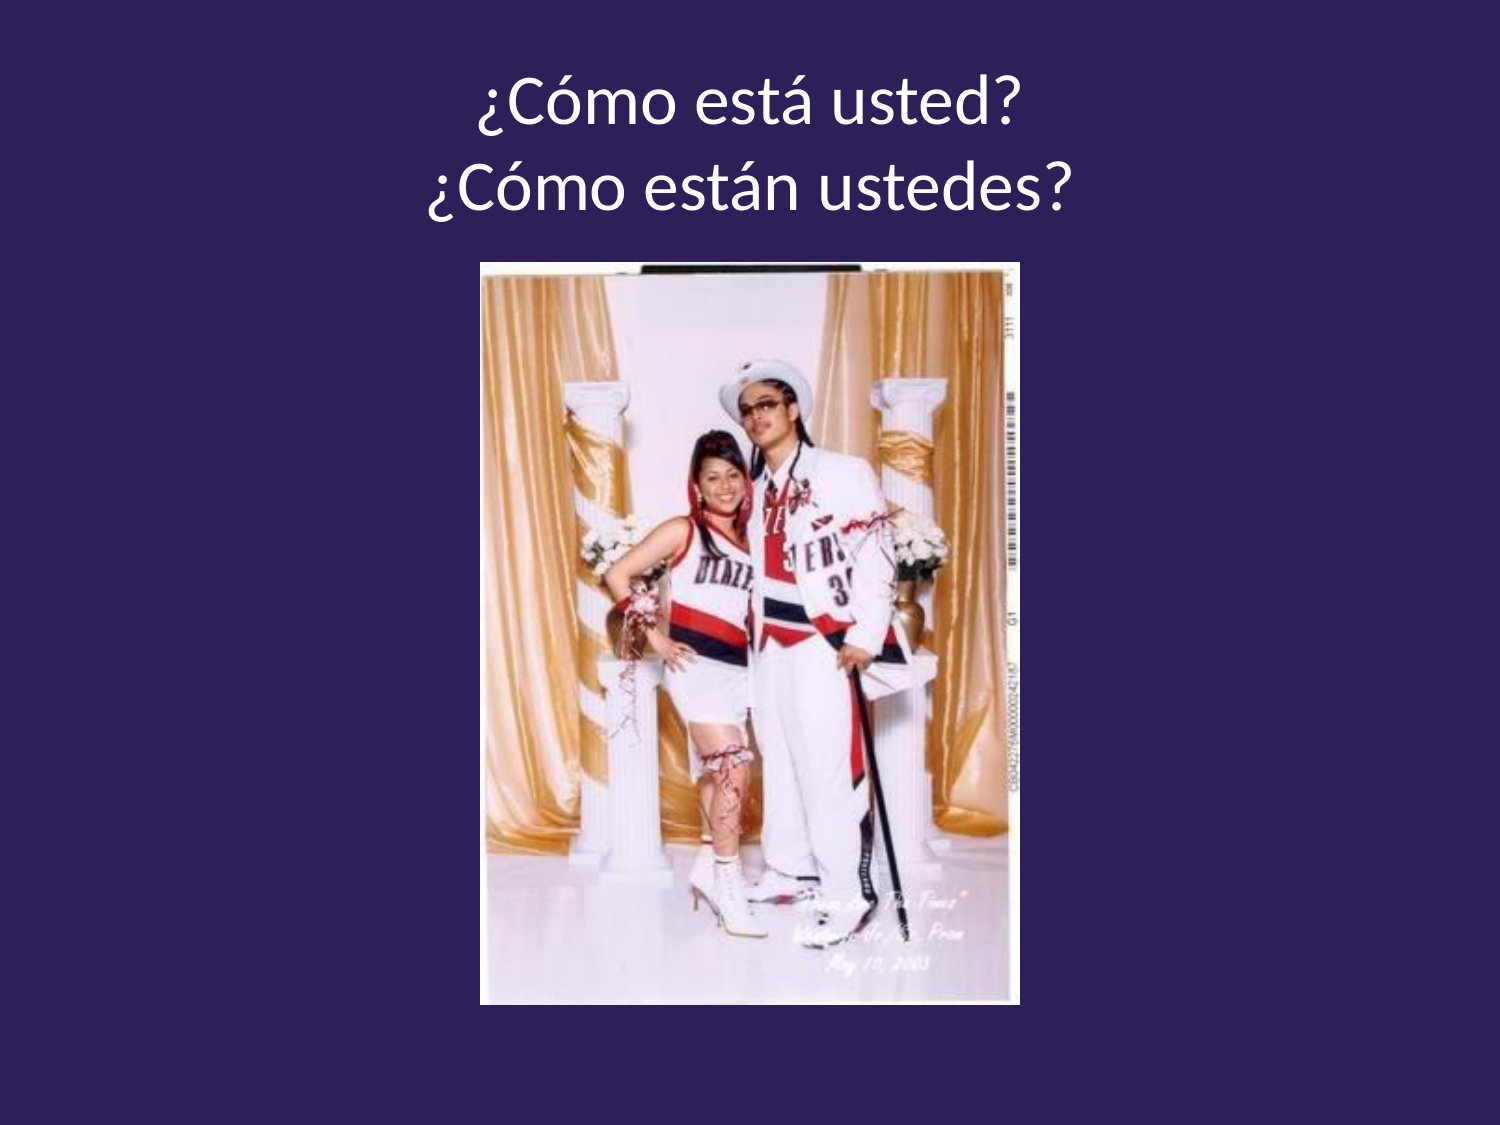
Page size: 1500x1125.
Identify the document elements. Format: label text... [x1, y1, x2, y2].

title ¿Cómo está usted? ¿Cómo están ustedes? [75, 45, 1425, 233]
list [74, 262, 1426, 1006]
